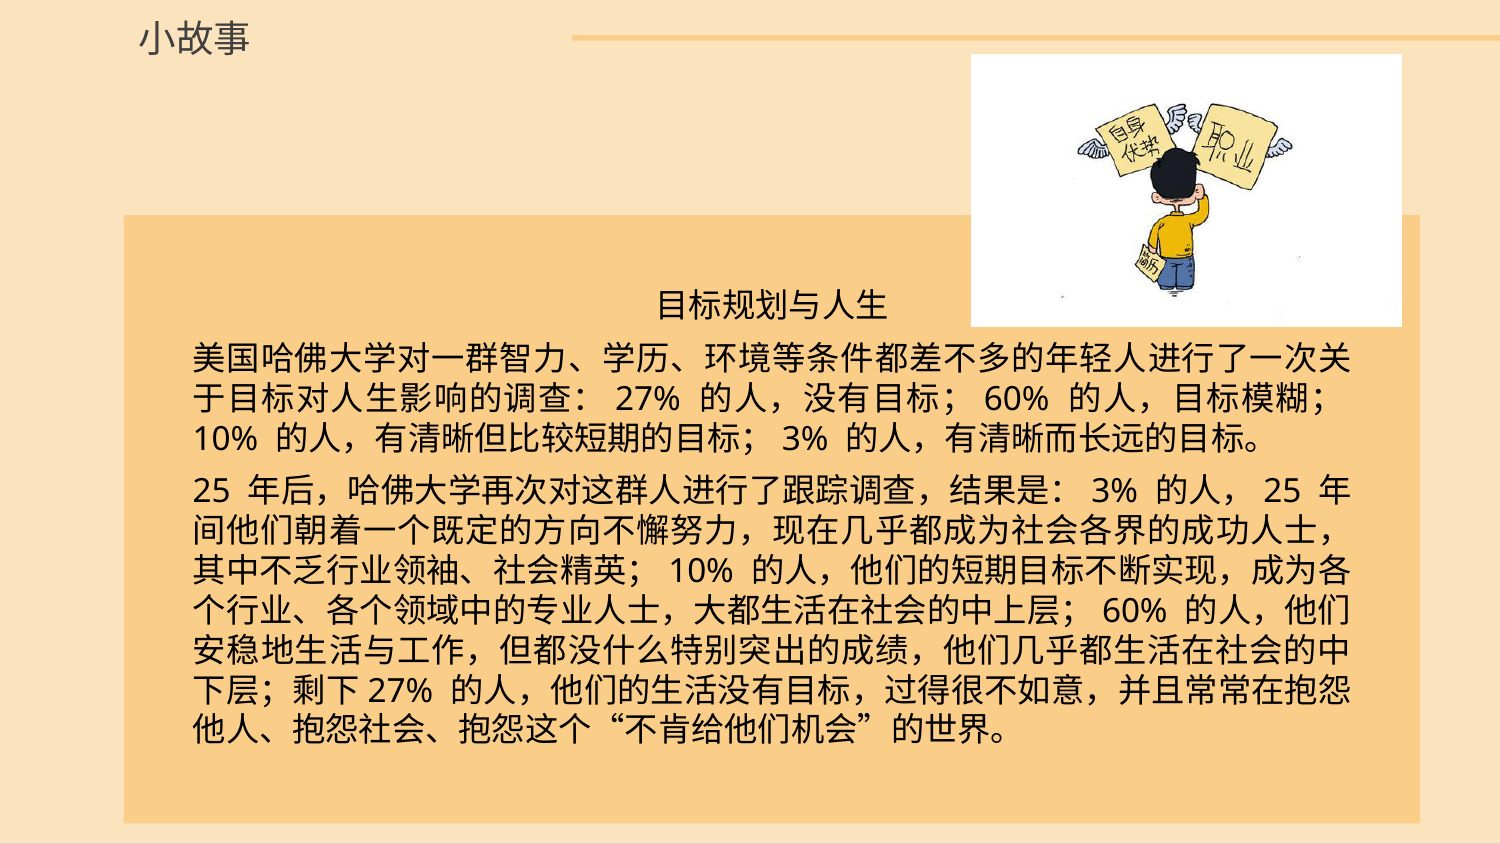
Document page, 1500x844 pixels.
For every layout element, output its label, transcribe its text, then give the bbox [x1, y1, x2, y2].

text_box [123, 214, 1421, 824]
text_box [571, 34, 1500, 42]
picture [0, 0, 1500, 844]
text_box 小故事 [123, 7, 607, 68]
text_box 目标规划与人生 美国哈佛大学对一群智力、学历、环境等条件都差不多的年轻人进行了一次关于目标对人生影响的调查：27% 的人，没有目标；60% 的人，目标模糊；10% 的人，有清晰但比较短期的目标；3% 的人，有清晰而长远的目标。 25 年后，哈佛大学再次对这群人进行了跟踪调查，结果是：3% 的人，25 年间他们朝着一个既定的方向不懈努力，现在几乎都成为社会各界的成功人士，其中不乏行业领袖、社会精英；10% 的人，他们的短期目标不断实现，成为各个行业、各个领域中的专业人士，大都生活在社会的中上层；60% 的人，他们安稳地生活与工作，但都没什么特别突出的成绩，他们几乎都生活在社会的中下层；剩下27% 的人，他们的生活没有目标，过得很不如意，并且常常在抱怨他人、抱怨社会、抱怨这个“不肯给他们机会”的世界。 [177, 277, 1367, 756]
